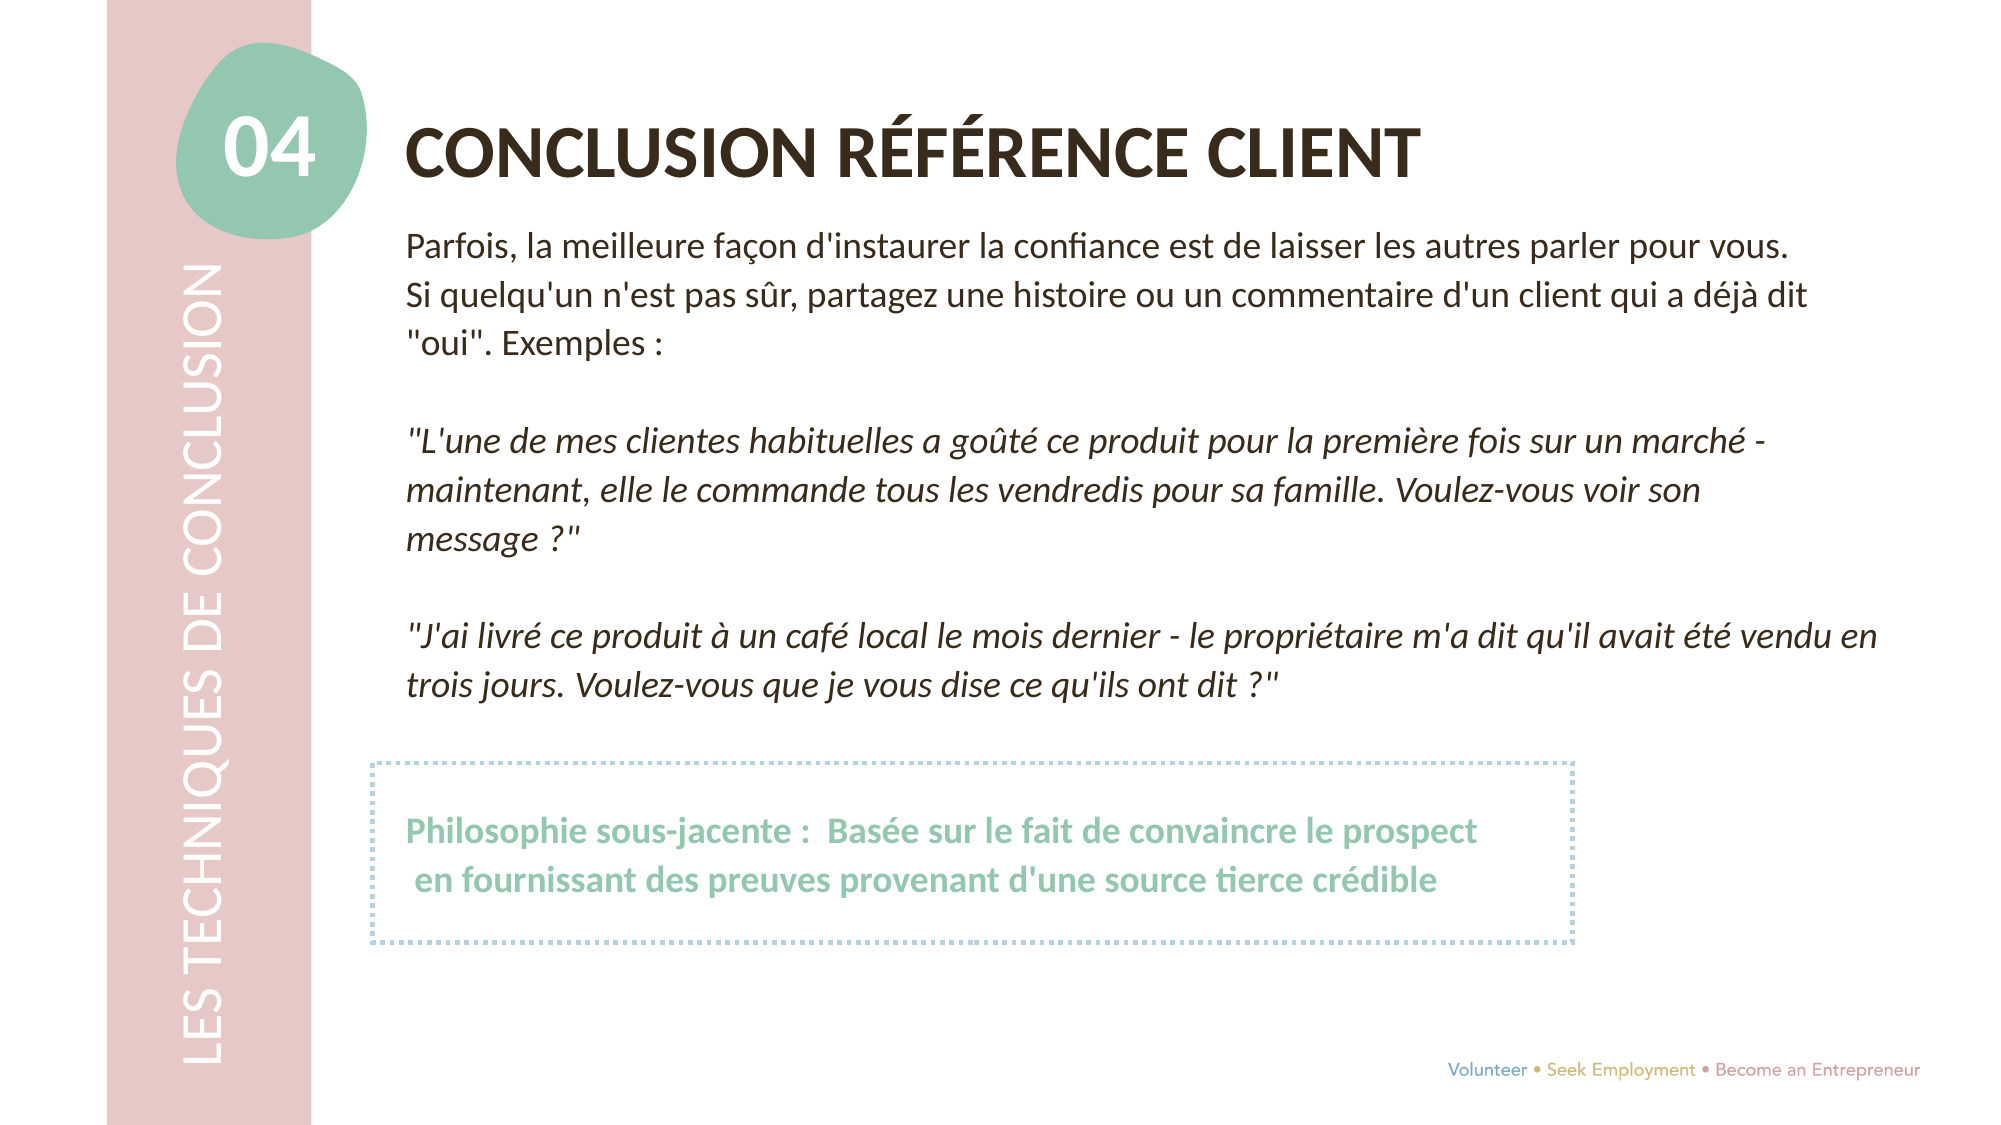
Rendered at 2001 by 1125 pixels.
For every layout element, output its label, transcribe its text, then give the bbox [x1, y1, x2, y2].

picture [1418, 1046, 1971, 1103]
text_box LES TECHNIQUES DE CONCLUSION [163, 0, 340, 1083]
text_box [372, 762, 1574, 944]
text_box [175, 42, 367, 297]
list Parfois, la meilleure façon d'instaurer la confiance est de laisser les autres parler pour vous. Si quelqu'un n'est pas sûr, partagez une histoire ou un commentaire d'un client qui a déjà dit "oui". Exemples : "L'une de mes clientes habituelles a goûté ce produit pour la première fois sur un marché - maintenant, elle le commande tous les vendredis pour sa famille. Voulez-vous voir son message ?" "J'ai livré ce produit à un café local le mois dernier - le propriétaire m'a dit qu'il avait été vendu en trois jours. Voulez-vous que je vous dise ce qu'ils ont dit ?" Philosophie sous-jacente : Basée sur le fait de convaincre le prospect en fournissant des preuves provenant d'une source tierce crédible [390, 209, 1896, 1030]
text_box [106, 0, 312, 1125]
list CONCLUSION RÉFÉRENCE CLIENT [390, 94, 1697, 209]
